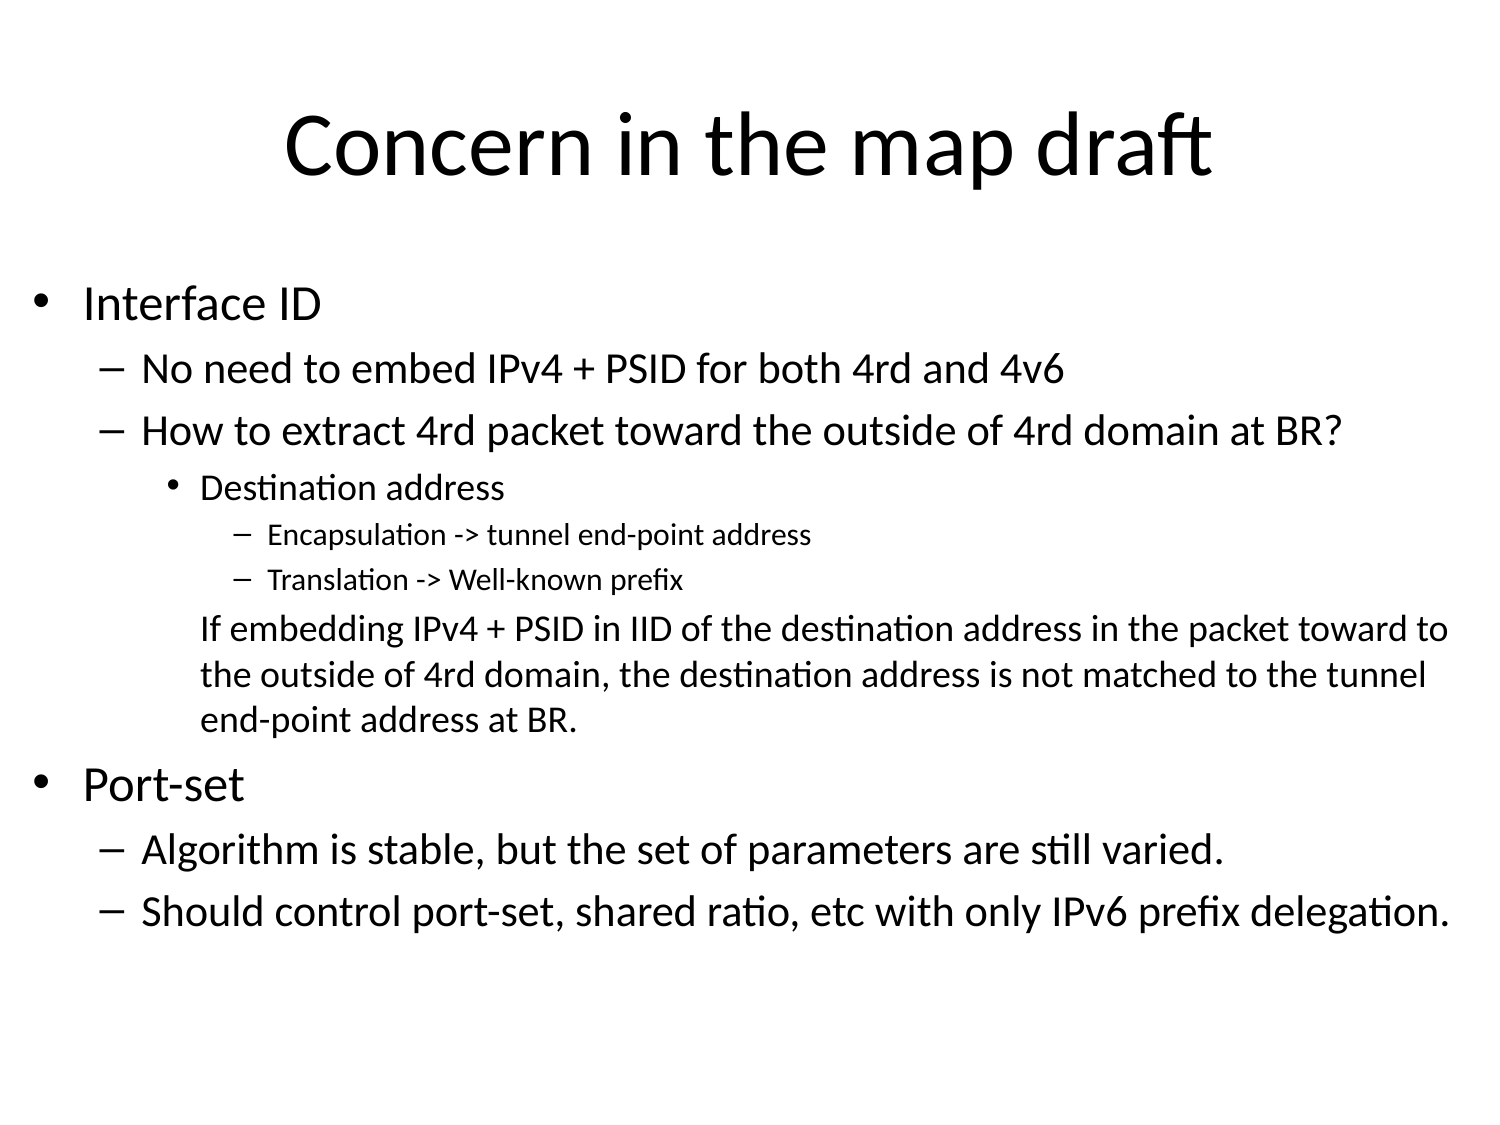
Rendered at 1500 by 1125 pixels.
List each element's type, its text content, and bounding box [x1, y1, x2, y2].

title Concern in the map draft [75, 45, 1425, 233]
list Interface ID No need to embed IPv4 + PSID for both 4rd and 4v6 How to extract 4rd packet toward the outside of 4rd domain at BR? Destination address Encapsulation -> tunnel end-point address Translation -> Well-known prefix If embedding IPv4 + PSID in IID of the destination address in the packet toward to the outside of 4rd domain, the destination address is not matched to the tunnel end-point address at BR. Port-set Algorithm is stable, but the set of parameters are still varied. Should control port-set, shared ratio, etc with only IPv6 prefix delegation. [17, 262, 1480, 1005]
